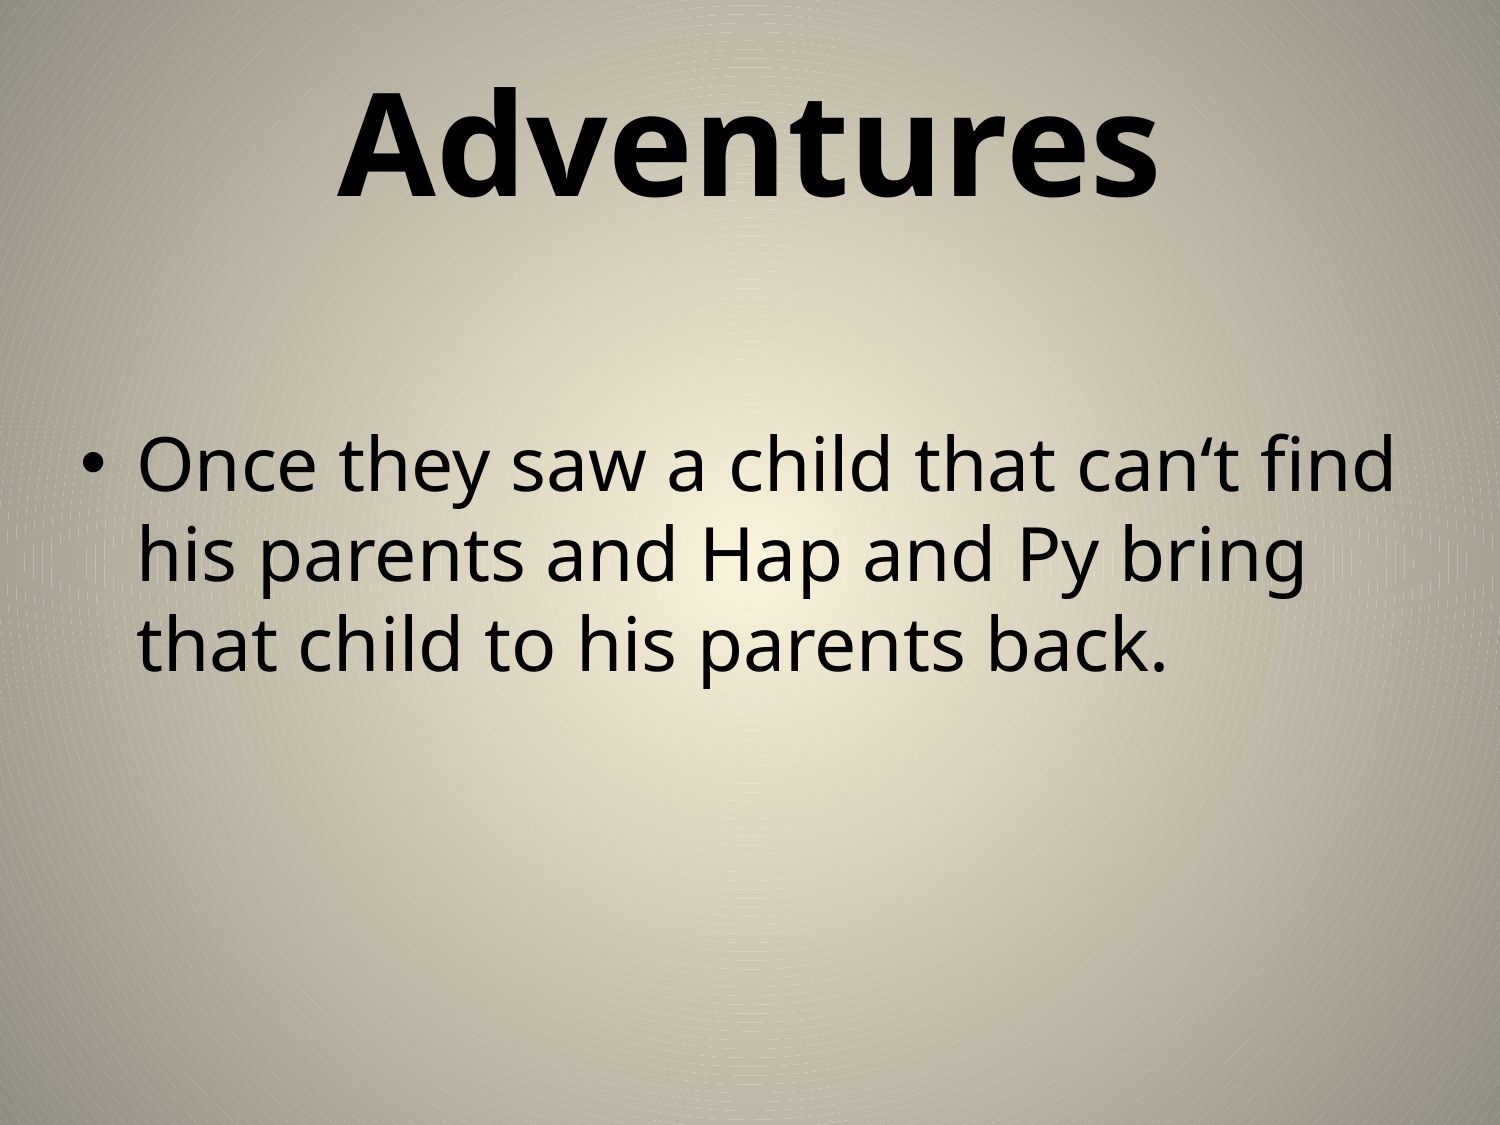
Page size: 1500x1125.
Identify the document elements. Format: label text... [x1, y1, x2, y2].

title Adventures [75, 45, 1425, 233]
list Once they saw a child that can‘t find his parents and Hap and Py bring that child to his parents back. [64, 408, 1415, 1125]
